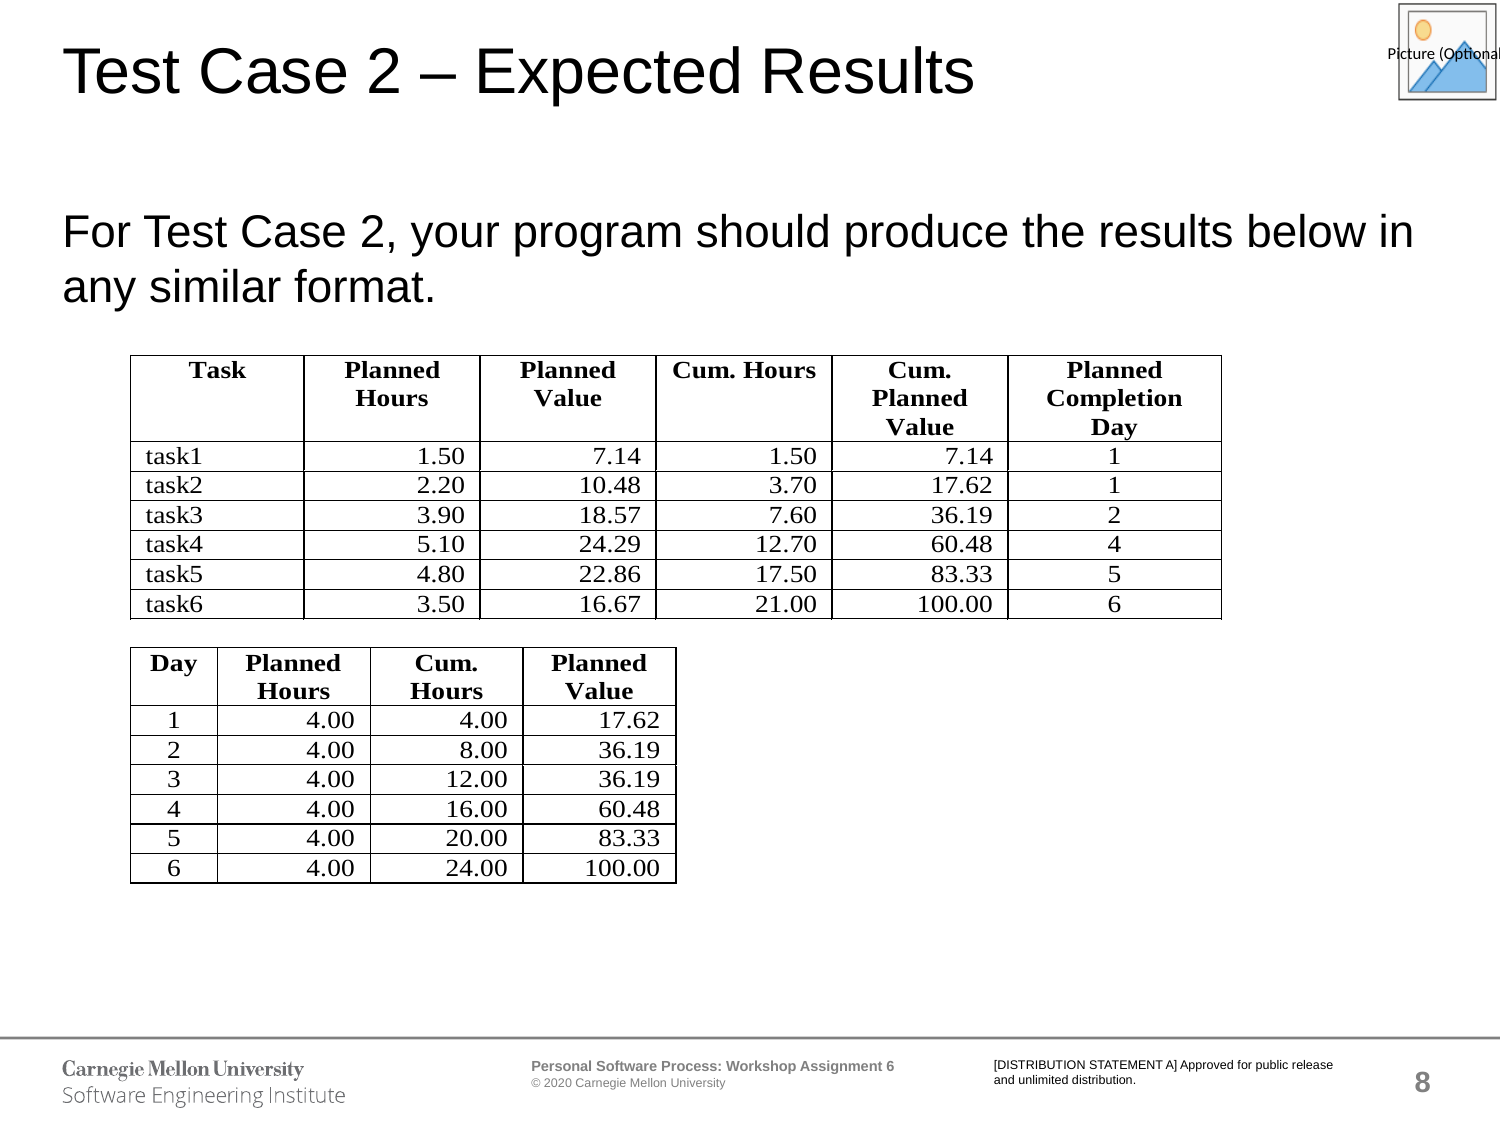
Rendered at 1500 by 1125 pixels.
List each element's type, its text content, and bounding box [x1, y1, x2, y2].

picture [1394, 0, 1500, 105]
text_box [53, 354, 1274, 1022]
list For Test Case 2, your program should produce the results below in any similar format. [62, 201, 1431, 1000]
title Test Case 2 – Expected Results [62, 37, 1338, 182]
